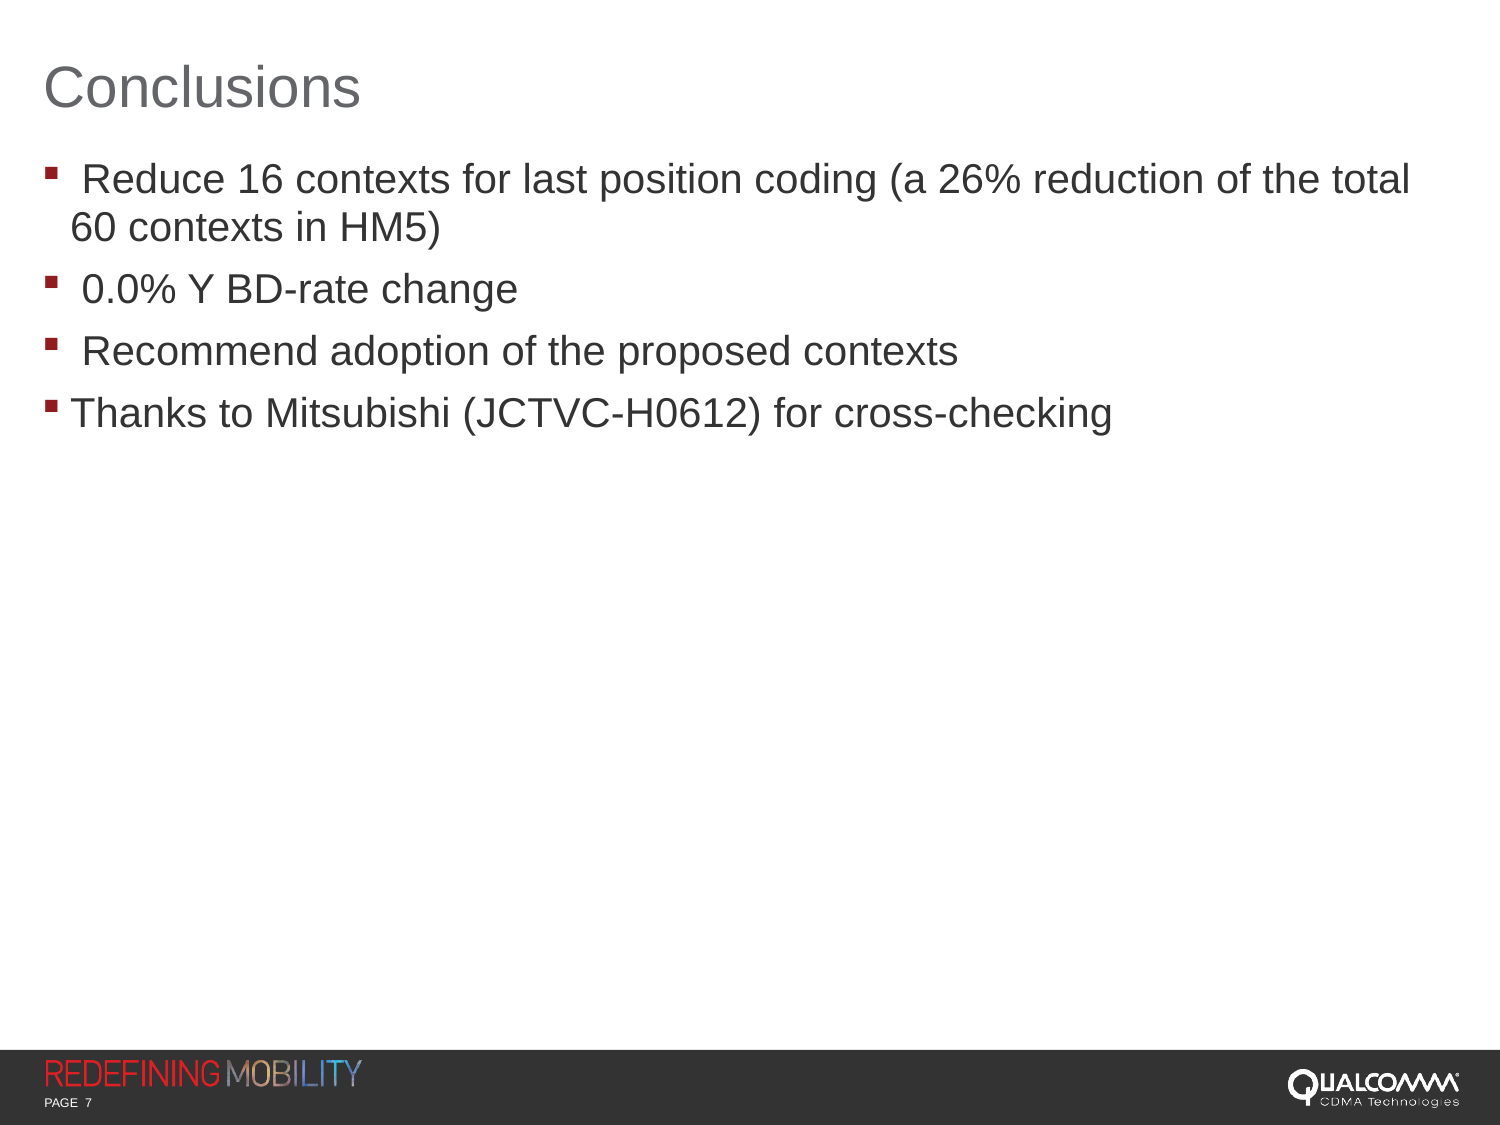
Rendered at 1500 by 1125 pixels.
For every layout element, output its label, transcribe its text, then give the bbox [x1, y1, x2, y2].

title Conclusions [28, 44, 1462, 138]
picture [30, 1048, 372, 1099]
list Reduce 16 contexts for last position coding (a 26% reduction of the total 60 contexts in HM5) 0.0% Y BD-rate change Recommend adoption of the proposed contexts Thanks to Mitsubishi (JCTVC-H0612) for cross-checking [26, 148, 1457, 1021]
picture [1278, 1058, 1478, 1114]
